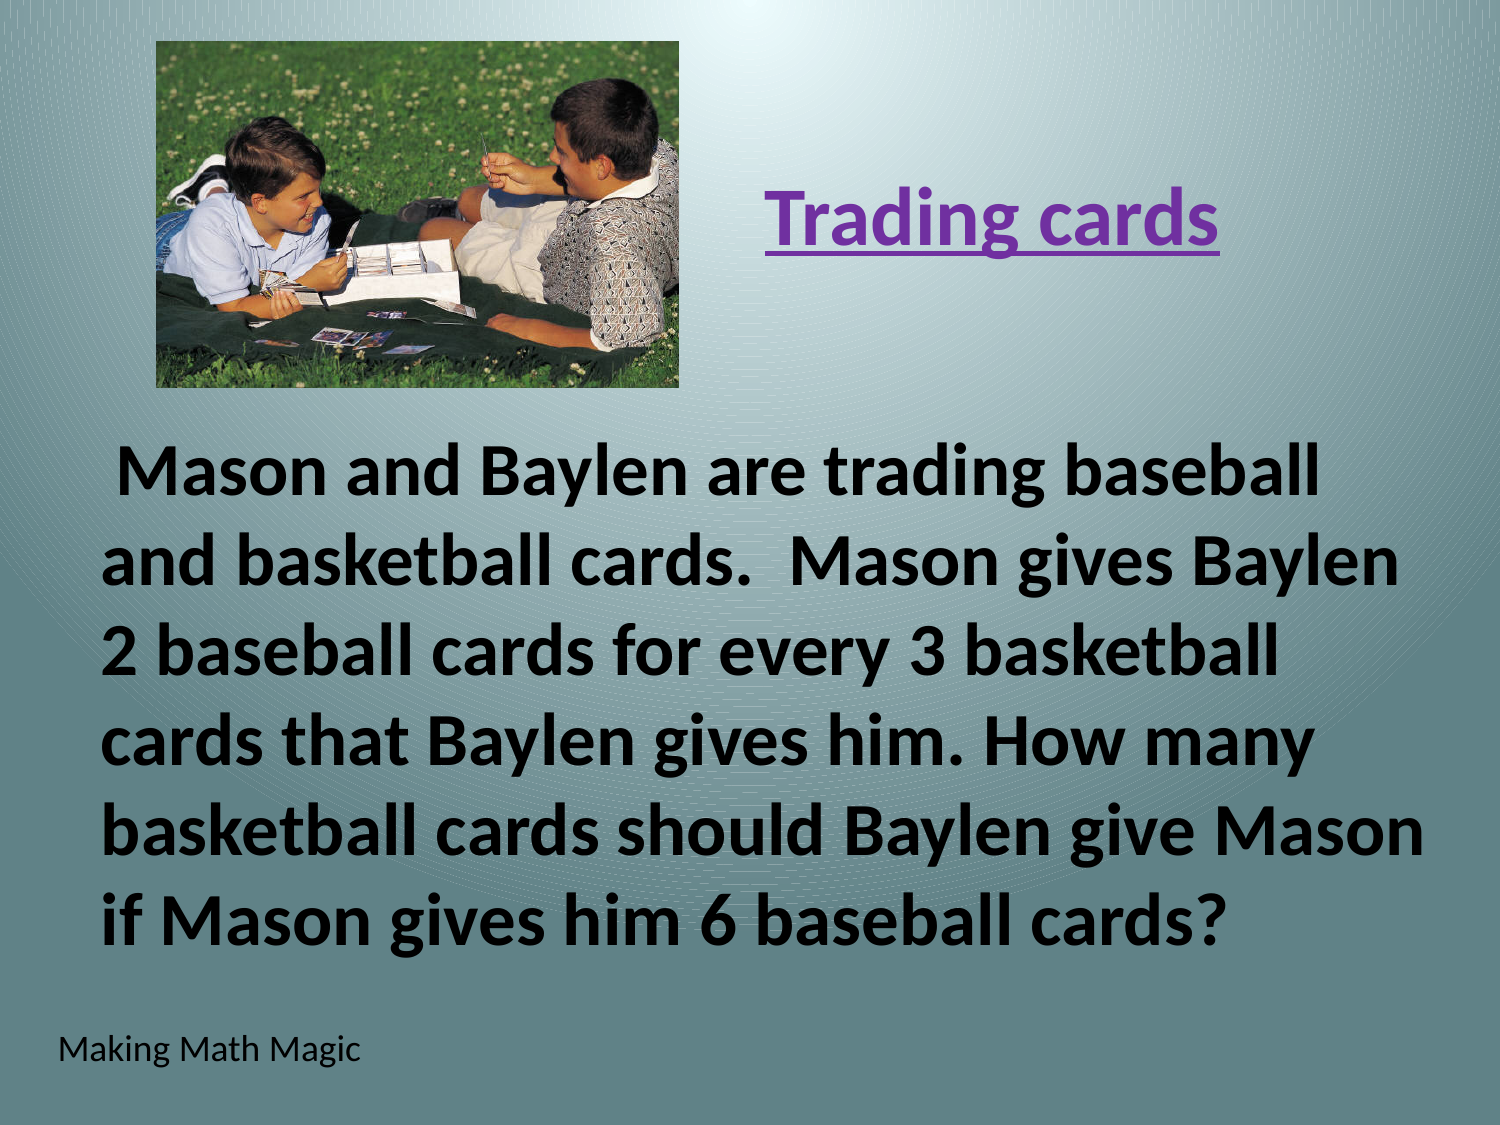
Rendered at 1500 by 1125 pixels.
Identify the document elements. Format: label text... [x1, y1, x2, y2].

list Mason and Baylen are trading baseball and basketball cards. Mason gives Baylen 2 baseball cards for every 3 basketball cards that Baylen gives him. How many basketball cards should Baylen give Mason if Mason gives him 6 baseball cards? [29, 412, 1471, 1125]
picture [156, 41, 680, 388]
text_box Making Math Magic [42, 1016, 531, 1077]
text_box Trading cards [749, 154, 1500, 270]
